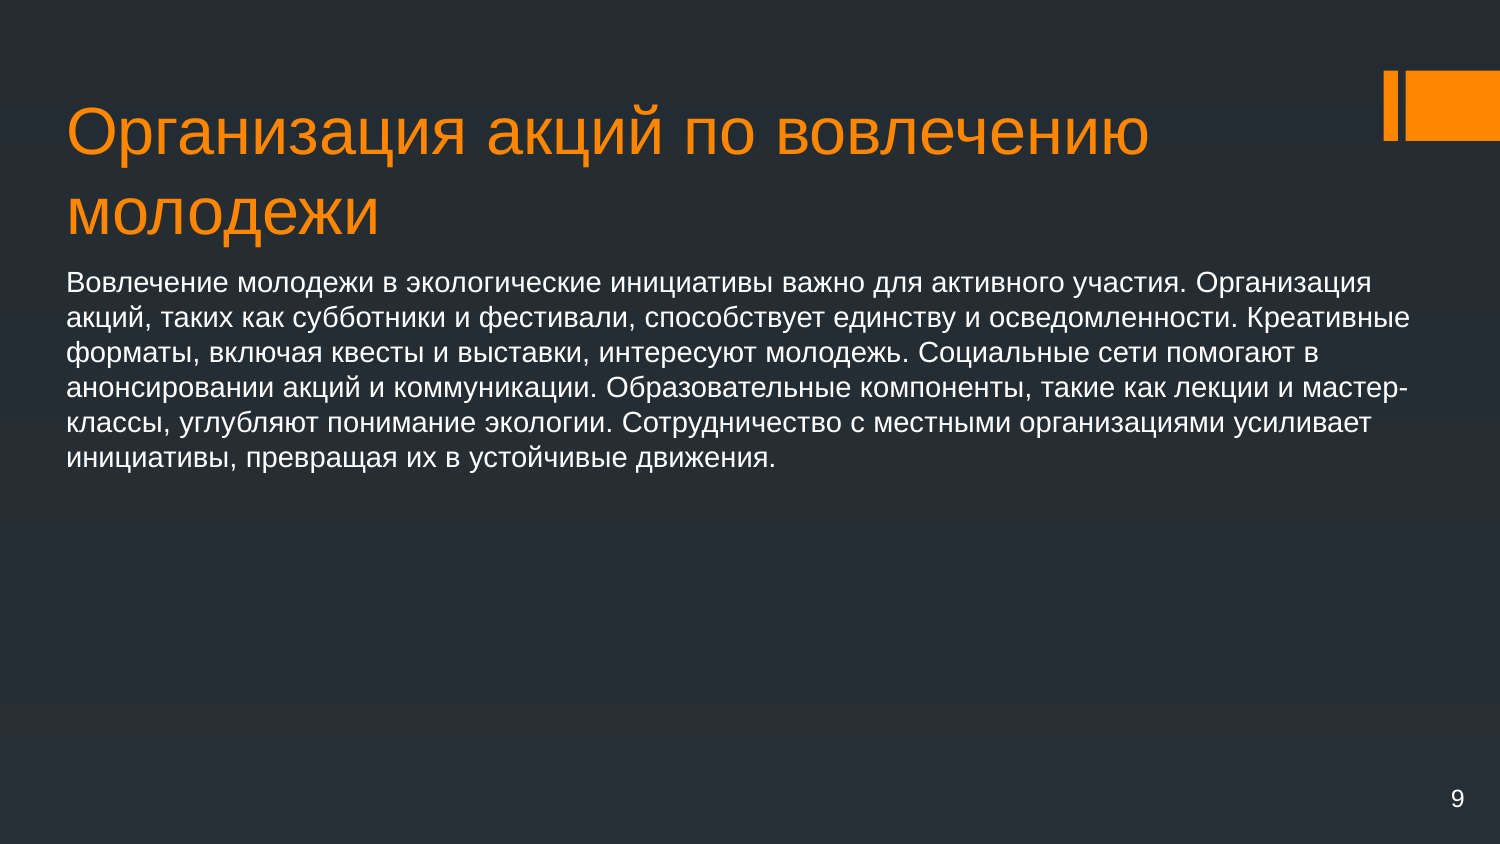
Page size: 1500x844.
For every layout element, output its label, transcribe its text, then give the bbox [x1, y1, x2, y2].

title Организация акций по вовлечению молодежи [51, 72, 1449, 167]
slide_number 9 [1389, 764, 1480, 830]
list Вовлечение молодежи в экологические инициативы важно для активного участия. Организация акций, таких как субботники и фестивали, способствует единству и осведомленности. Креативные форматы, включая квесты и выставки, интересуют молодежь. Социальные сети помогают в анонсировании акций и коммуникации. Образовательные компоненты, такие как лекции и мастер-классы, углубляют понимание экологии. Сотрудничество с местными организациями усиливает инициативы, превращая их в устойчивые движения. [51, 248, 1449, 774]
